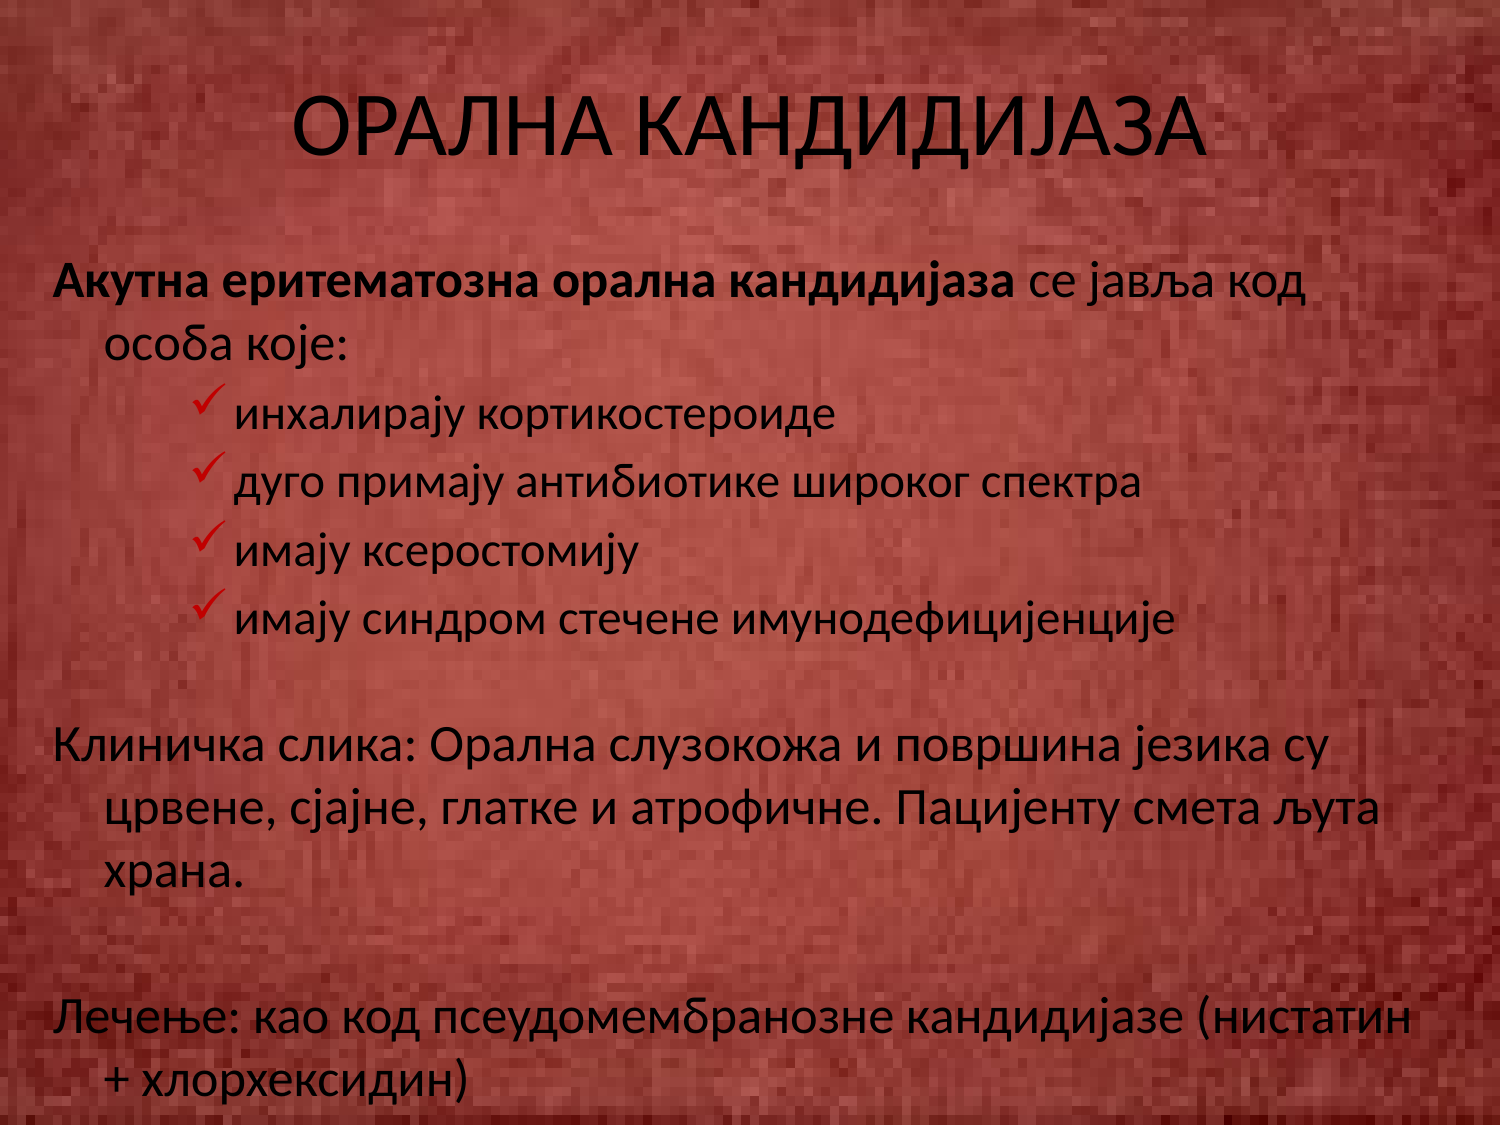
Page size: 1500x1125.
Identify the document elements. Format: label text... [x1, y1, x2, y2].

picture [0, 0, 1500, 1125]
list Акутна еритематозна орална кандидијаза се јавља код особа које: инхалирају кортикостероиде дуго примају антибиотике широког спектра имају ксеростомију имају синдром стечене имунодефицијенције Клиничка слика: Орална слузокожа и површина језика су црвене, сјајне, глатке и атрофичне. Пацијенту смета љута храна. Лечење: као код псеудомембранозне кандидијазе (нистатин + хлорхексидин) [37, 237, 1463, 1125]
title ОРАЛНА КАНДИДИЈАЗА [75, 24, 1425, 213]
